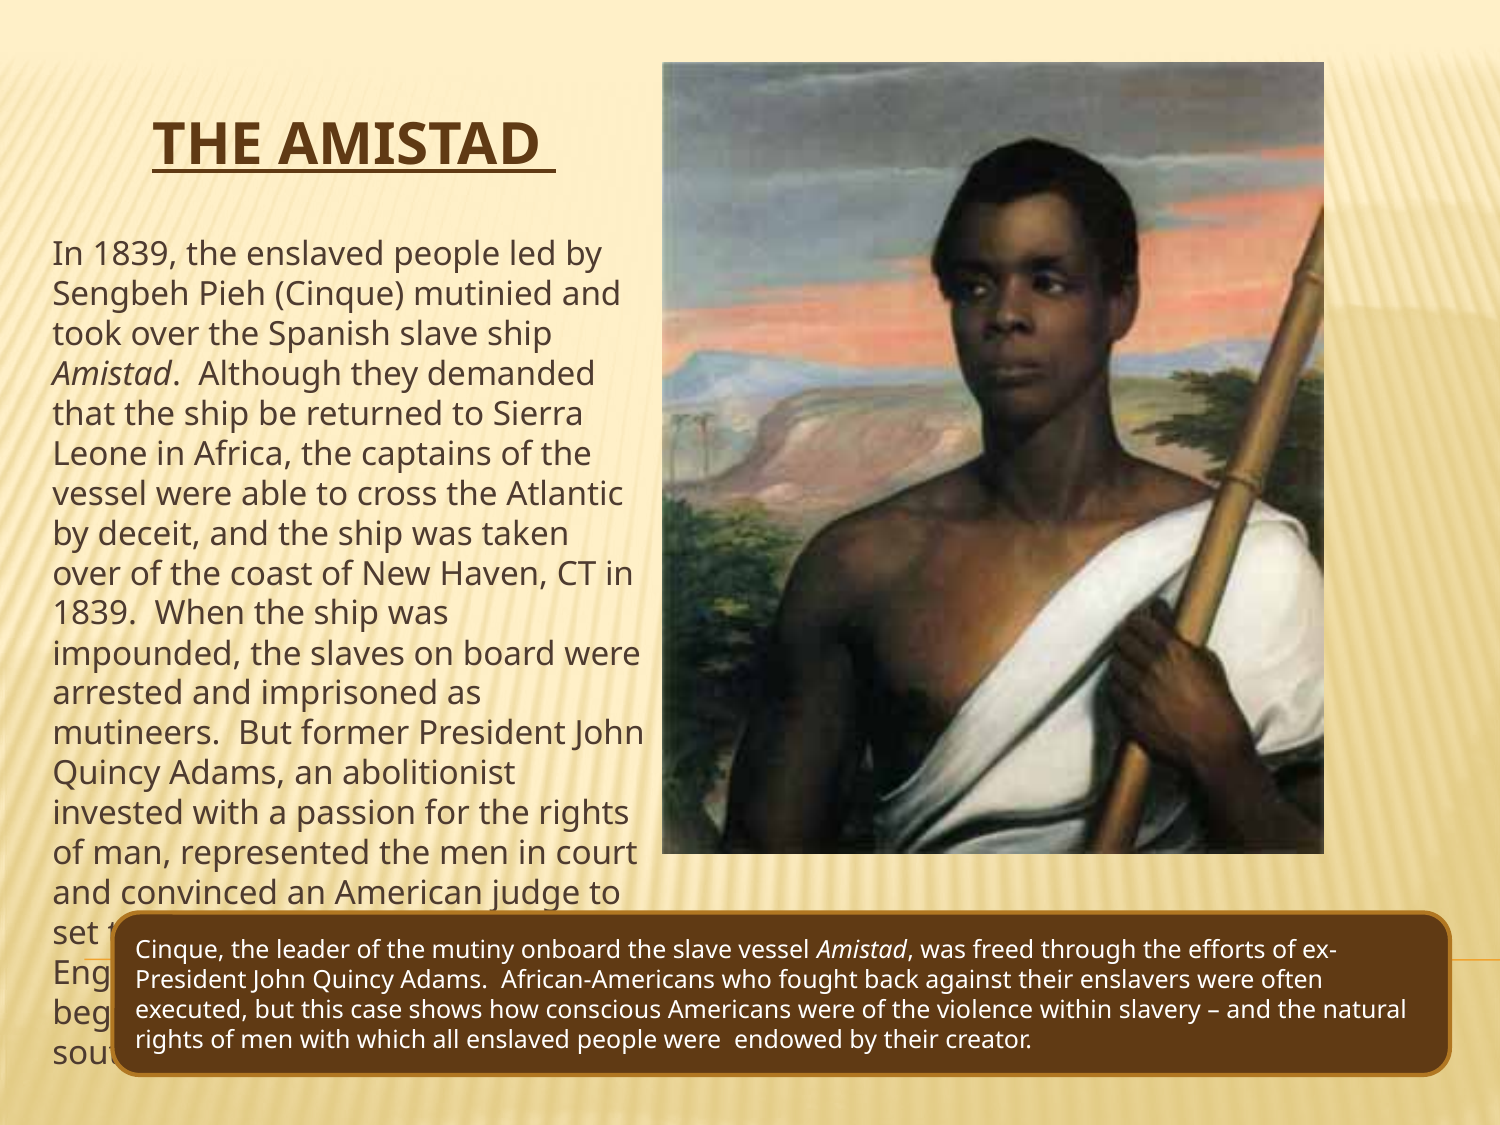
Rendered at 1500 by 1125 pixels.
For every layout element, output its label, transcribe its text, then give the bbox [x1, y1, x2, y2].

title The Amistad [137, 87, 574, 195]
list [662, 62, 1325, 855]
text_box Cinque, the leader of the mutiny onboard the slave vessel Amistad, was freed through the efforts of ex-President John Quincy Adams. African-Americans who fought back against their enslavers were often executed, but this case shows how conscious Americans were of the violence within slavery – and the natural rights of men with which all enslaved people were endowed by their creator. [110, 910, 1453, 1078]
list In 1839, the enslaved people led by Sengbeh Pieh (Cinque) mutinied and took over the Spanish slave ship Amistad. Although they demanded that the ship be returned to Sierra Leone in Africa, the captains of the vessel were able to cross the Atlantic by deceit, and the ship was taken over of the coast of New Haven, CT in 1839. When the ship was impounded, the slaves on board were arrested and imprisoned as mutineers. But former President John Quincy Adams, an abolitionist invested with a passion for the rights of man, represented the men in court and convinced an American judge to set the men at liberty. Within New England, abolitionist sentiments had begun to resonate. Not so to the south. [37, 224, 663, 875]
